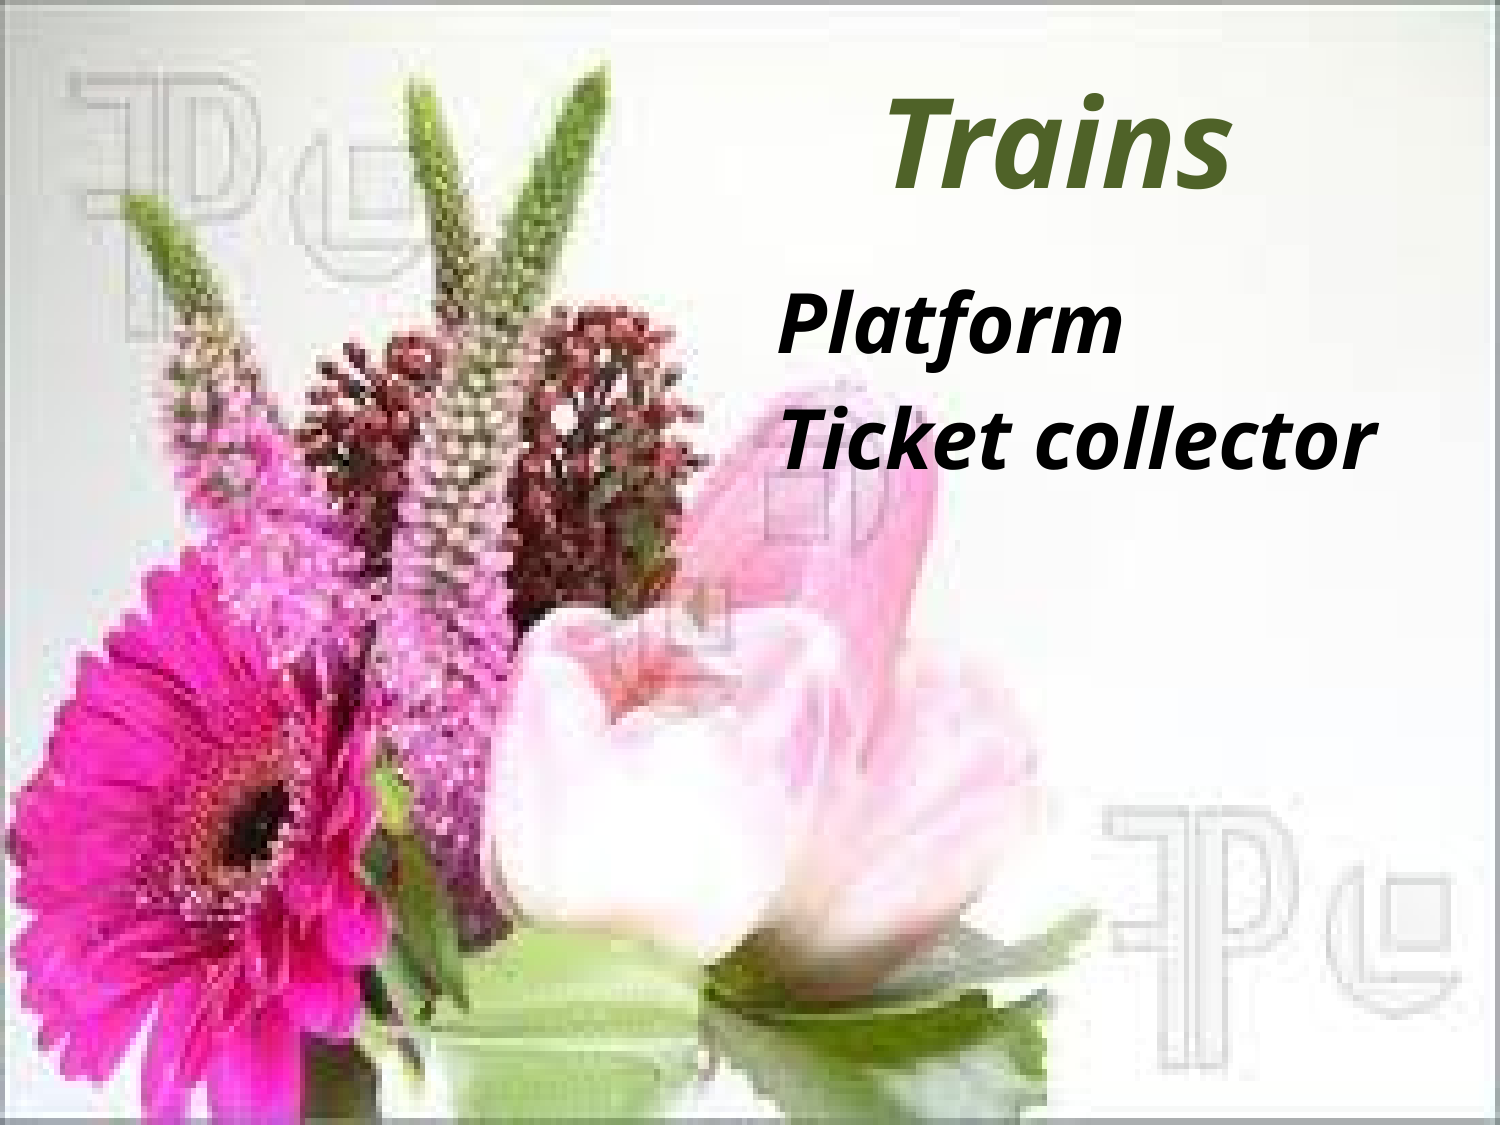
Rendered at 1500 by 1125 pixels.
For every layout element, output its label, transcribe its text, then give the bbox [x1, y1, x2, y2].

picture [0, 0, 1500, 1125]
title Trains [690, 45, 1425, 233]
list Platform Ticket collector [761, 262, 1425, 1005]
